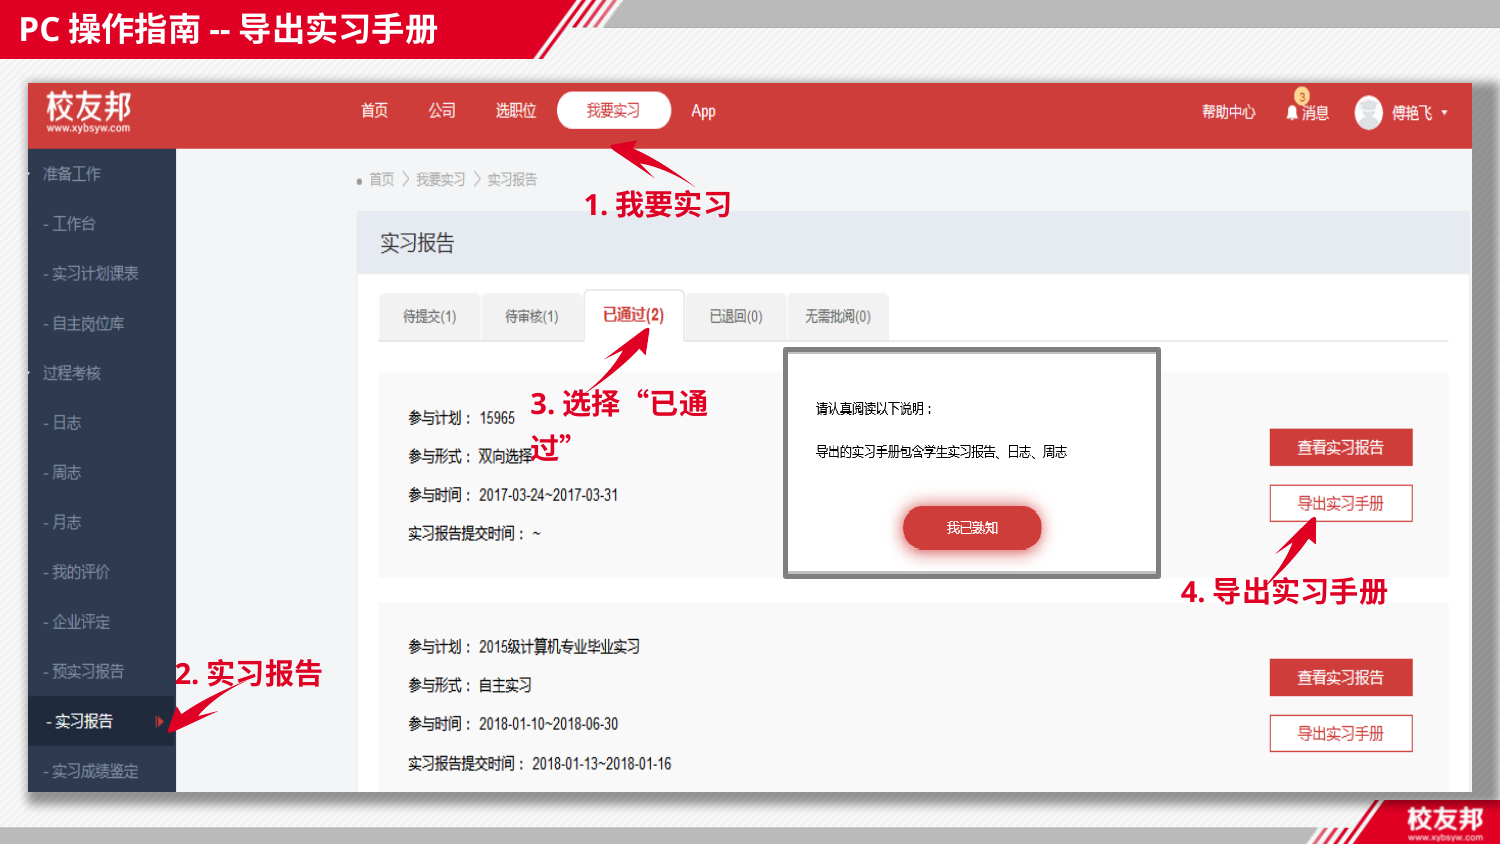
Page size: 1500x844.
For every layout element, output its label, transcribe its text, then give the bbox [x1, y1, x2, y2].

picture [0, 0, 1500, 844]
text_box PC操作指南--导出实习手册 [2, 1, 569, 56]
